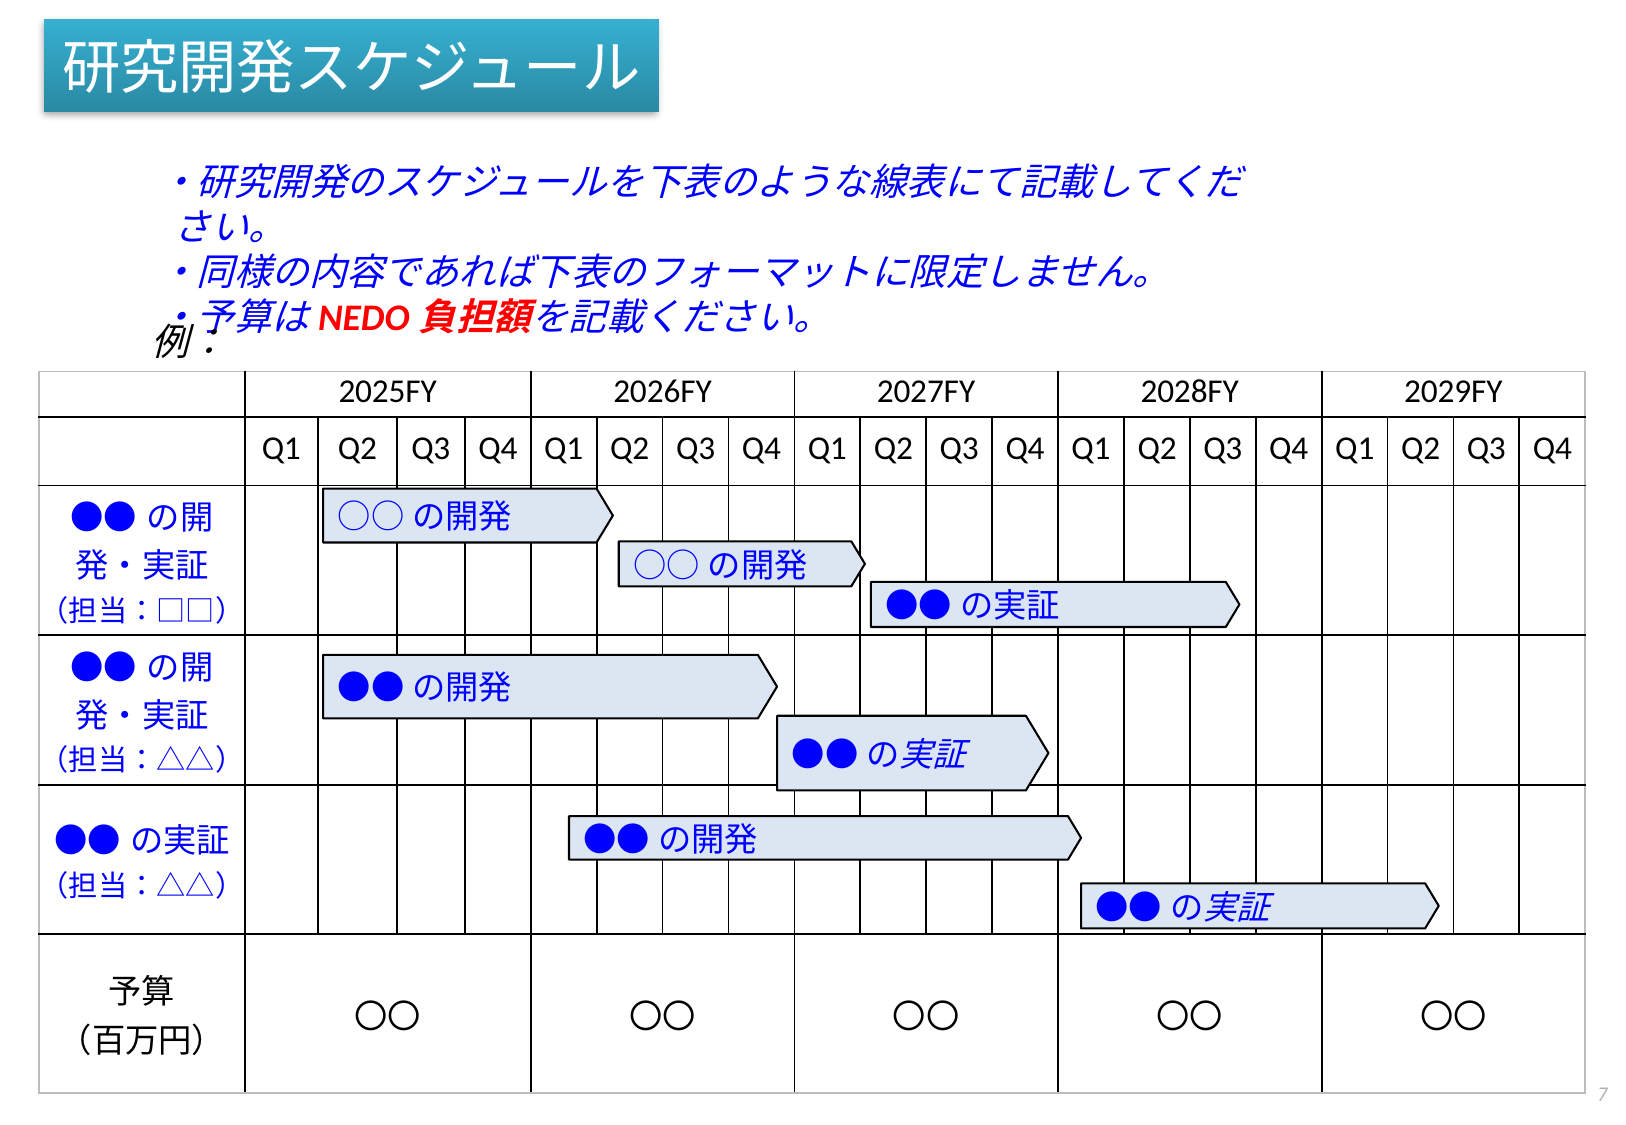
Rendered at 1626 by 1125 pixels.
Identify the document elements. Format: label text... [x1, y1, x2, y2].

table_cell 〇〇 [246, 935, 530, 1092]
table_cell ●●の開発・実証 （担当：△△） [40, 636, 244, 784]
table_cell [1059, 630, 1123, 634]
table_cell [532, 636, 596, 652]
text_box ●●の実証 [774, 713, 1051, 793]
table_cell [993, 486, 1057, 579]
table_cell [532, 545, 596, 634]
table_cell [861, 793, 925, 813]
table_cell Q2 [1388, 418, 1453, 485]
table_cell Q1 [1323, 418, 1387, 485]
table_cell [598, 721, 662, 784]
table_cell [1191, 786, 1255, 881]
table_cell [663, 786, 728, 813]
table_cell [246, 636, 317, 784]
table_header 2027FY [795, 372, 1057, 416]
table_header 2029FY [1323, 372, 1584, 416]
table_cell [319, 636, 396, 784]
table_cell [1191, 486, 1255, 634]
table_header 2026FY [532, 372, 794, 416]
table_cell [1388, 786, 1453, 933]
table_cell [1520, 786, 1584, 933]
table_cell [1257, 636, 1321, 784]
table_cell Q4 [729, 418, 794, 485]
table_cell [993, 630, 1057, 634]
table_cell [795, 862, 859, 933]
text_box ○○の開発 [321, 486, 615, 545]
table_cell [1191, 636, 1255, 784]
table_cell [1520, 636, 1584, 784]
table_cell Q3 [1191, 418, 1255, 485]
table_cell [795, 793, 859, 813]
table_cell [1125, 486, 1189, 579]
table_cell [861, 486, 925, 634]
slide_number 6 [1474, 1065, 1623, 1125]
table_cell [1388, 636, 1453, 784]
table_cell ●●の開発・実証 （担当：□□） [40, 486, 244, 634]
text_box ○○の開発 [616, 539, 867, 589]
table_cell [1323, 786, 1387, 881]
table_cell [729, 862, 794, 933]
table_cell [861, 636, 925, 713]
table_cell [1257, 786, 1321, 881]
table_cell [1388, 486, 1453, 634]
text_box ●●の開発 [321, 652, 779, 721]
table_cell [466, 545, 530, 634]
table_cell [1454, 486, 1518, 634]
table_header 2025FY [246, 372, 530, 416]
table_cell [729, 486, 794, 539]
table_cell [532, 721, 596, 784]
table_cell [598, 486, 662, 634]
text_box ●●の開発 [566, 813, 1083, 862]
table_cell Q2 [598, 418, 662, 485]
table_cell [993, 786, 1057, 813]
table_cell [466, 721, 530, 784]
table_cell [598, 786, 662, 813]
table_cell [1125, 636, 1189, 784]
table_cell [40, 418, 244, 485]
table_header [40, 372, 244, 416]
table_cell [398, 786, 464, 933]
table_cell [1059, 486, 1123, 579]
table_cell [466, 636, 530, 652]
table_cell [1323, 636, 1387, 784]
table_cell [795, 636, 859, 713]
text_box ・研究開発のスケジュールを下表のような線表にて記載してください。 ・同様の内容であれば下表のフォーマットに限定しません。 ・予算はNEDO負担額を記載ください。 [144, 150, 1276, 346]
table_cell [1520, 486, 1584, 634]
table_cell Q1 [1059, 418, 1123, 485]
table_cell [993, 862, 1057, 933]
table_cell Q1 [532, 418, 596, 485]
table_cell Q2 [861, 418, 925, 485]
table_cell [927, 862, 991, 933]
table_cell [729, 636, 794, 784]
table_cell ●●の実証 （担当：△△） [40, 786, 244, 933]
table_cell [1257, 486, 1321, 634]
table_cell Q2 [319, 418, 396, 485]
table_cell [319, 786, 396, 933]
table_cell Q4 [466, 418, 530, 485]
table_cell [319, 486, 396, 634]
table_cell [1454, 786, 1518, 933]
table_cell [993, 636, 1057, 784]
table_cell [861, 862, 925, 933]
table_cell [398, 636, 464, 652]
table_cell [466, 786, 530, 933]
table_cell Q3 [927, 418, 991, 485]
table_cell [1125, 630, 1189, 634]
title 研究開発スケジュール [44, 19, 659, 112]
table_cell [398, 545, 464, 634]
table_cell [1125, 786, 1189, 881]
table_cell [663, 636, 728, 652]
table_cell [663, 721, 728, 784]
table_cell [532, 786, 596, 933]
table_cell Q3 [663, 418, 728, 485]
table_cell Q4 [993, 418, 1057, 485]
table_cell [927, 486, 991, 579]
table_cell [398, 721, 464, 784]
table_cell [246, 786, 317, 933]
table_cell Q3 [398, 418, 464, 485]
table_cell [598, 862, 662, 933]
table_cell [927, 636, 991, 713]
table_cell [729, 589, 794, 634]
table_cell Q2 [1125, 418, 1189, 485]
table_cell [246, 486, 317, 634]
table_cell [663, 589, 728, 634]
table_cell [663, 862, 728, 933]
table_cell [729, 786, 794, 813]
table_cell Q4 [1257, 418, 1321, 485]
table_cell [1059, 786, 1123, 933]
table_cell Q3 [1454, 418, 1518, 485]
table_cell [663, 486, 728, 539]
table_cell 予算 （百万円） [40, 935, 244, 1092]
table_cell [795, 486, 859, 548]
table_cell 〇〇 [795, 935, 1057, 1092]
table_cell 〇〇 [1323, 935, 1584, 1092]
table_cell [927, 793, 991, 813]
table_cell [1454, 636, 1518, 784]
text_box ●●の実証 [868, 579, 1242, 630]
table_cell Q1 [246, 418, 317, 485]
table_cell 〇〇 [532, 935, 794, 1092]
table_cell Q1 [795, 418, 859, 485]
table_cell [927, 630, 991, 634]
table_cell 〇〇 [1059, 935, 1321, 1092]
table_cell Q4 [1520, 418, 1584, 485]
table_cell [1059, 636, 1123, 784]
text_box 例： [95, 310, 283, 371]
table_cell [795, 580, 859, 634]
table_cell [598, 636, 662, 652]
table_cell [1323, 486, 1387, 634]
text_box ●●の実証 [1079, 881, 1441, 931]
table_header 2028FY [1059, 372, 1321, 416]
